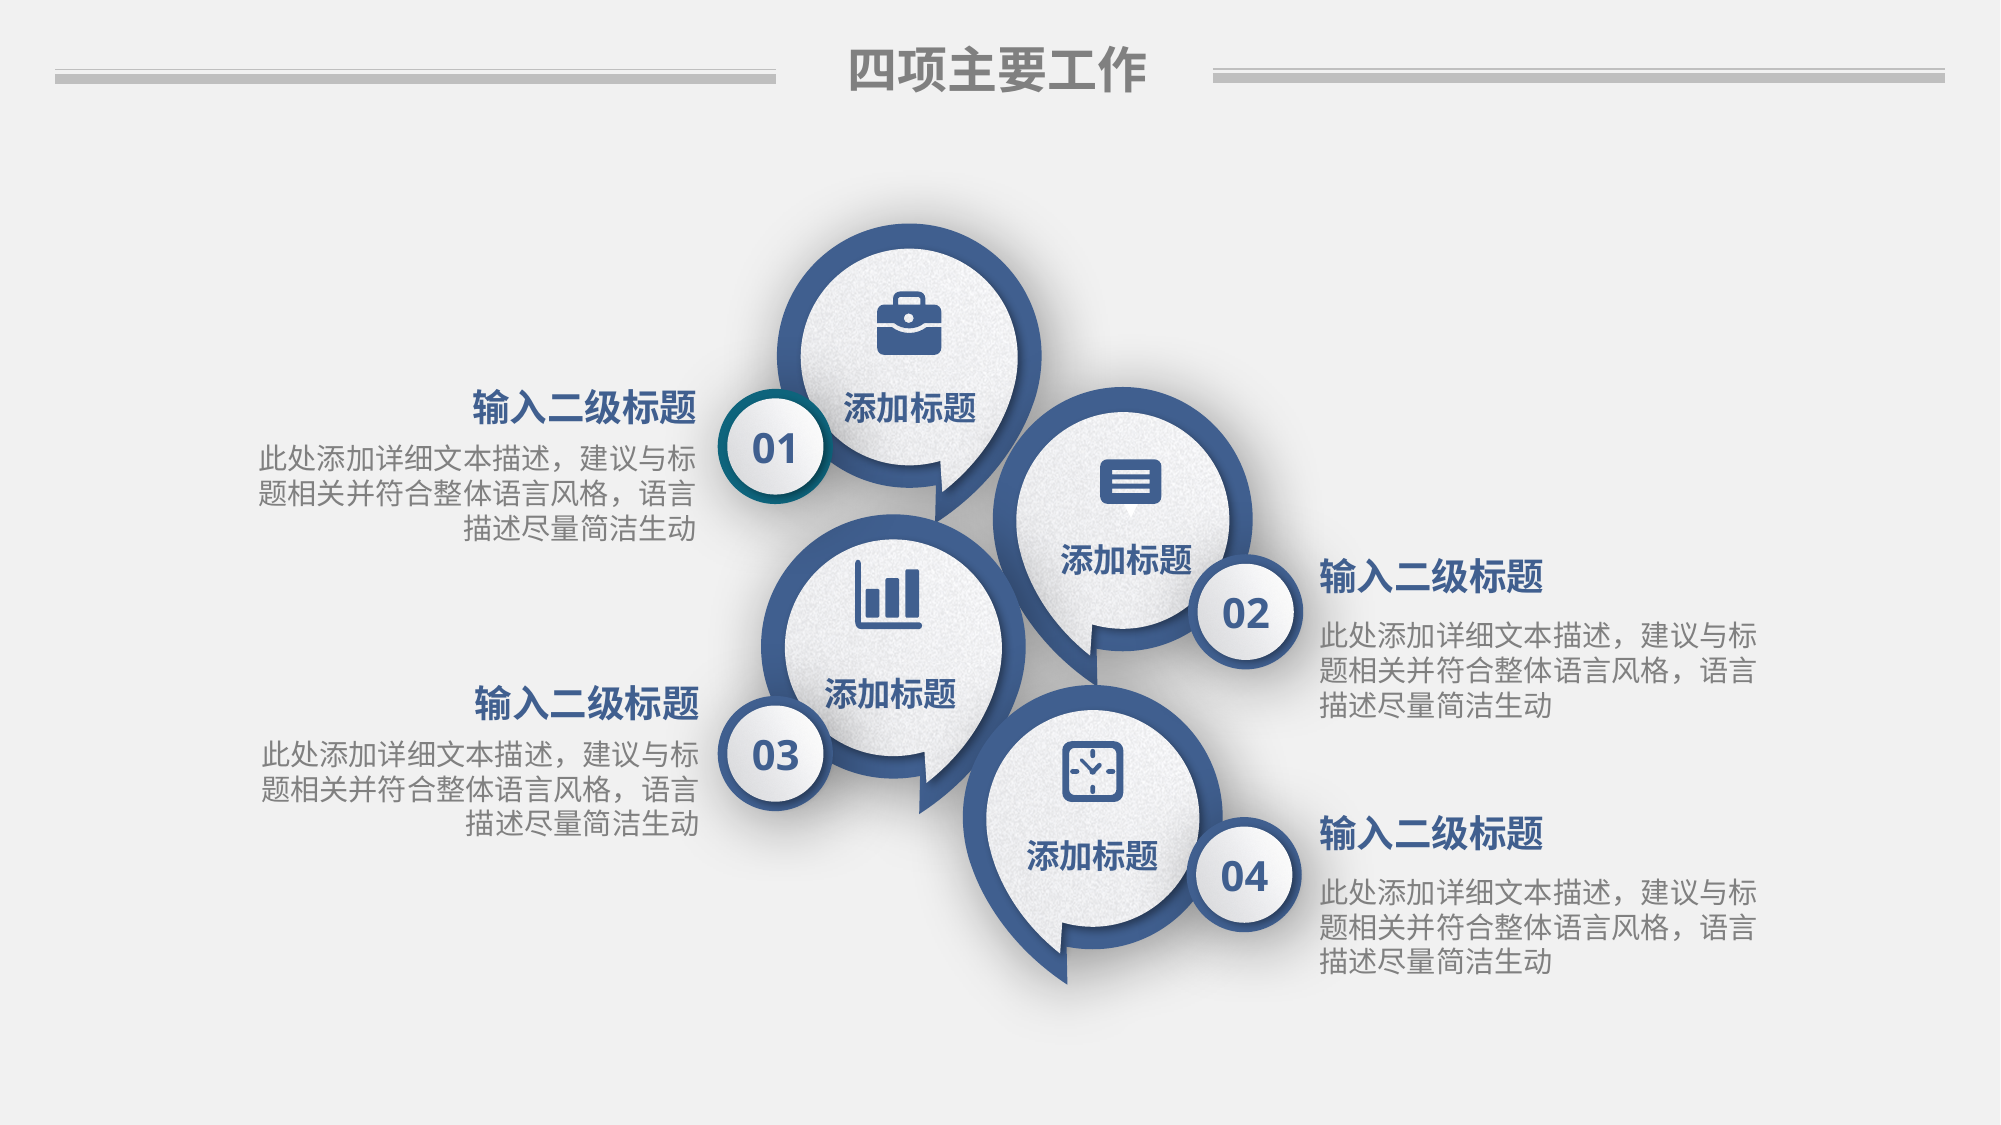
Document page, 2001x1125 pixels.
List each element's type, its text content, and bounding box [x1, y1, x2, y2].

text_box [1186, 816, 1299, 933]
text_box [241, 672, 715, 850]
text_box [962, 684, 1223, 985]
text_box 四项主要工作 [782, 30, 1213, 106]
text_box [1187, 553, 1299, 670]
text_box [1304, 802, 1781, 988]
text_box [238, 376, 713, 555]
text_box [776, 223, 1042, 387]
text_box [719, 695, 835, 812]
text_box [838, 730, 957, 815]
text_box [717, 388, 835, 505]
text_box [1304, 545, 1781, 732]
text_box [760, 514, 1026, 694]
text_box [837, 443, 987, 512]
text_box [1010, 740, 1176, 884]
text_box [808, 559, 974, 722]
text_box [1044, 459, 1210, 588]
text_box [827, 291, 994, 436]
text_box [992, 386, 1253, 687]
